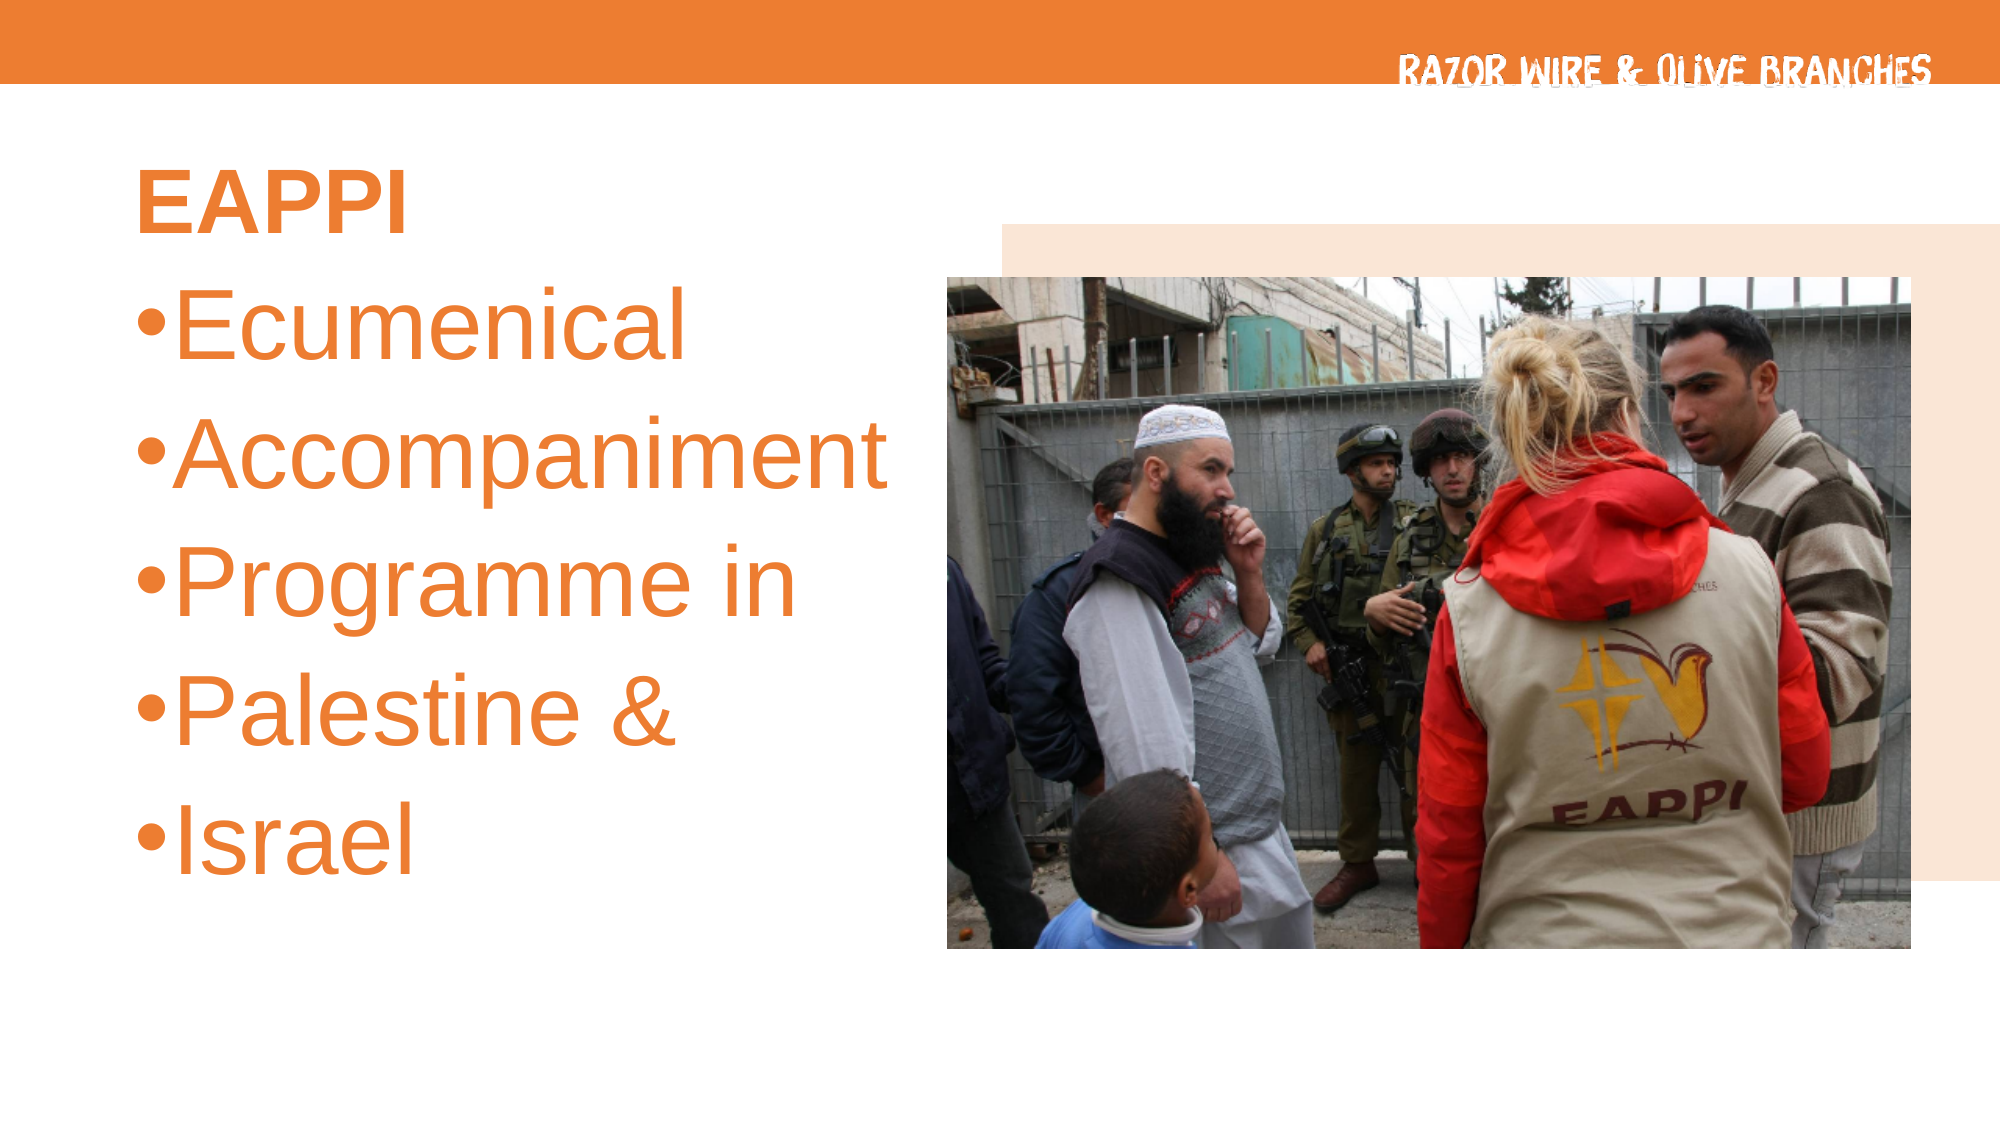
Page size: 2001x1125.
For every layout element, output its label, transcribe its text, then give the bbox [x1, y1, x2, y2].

title EAPPI [119, 95, 1845, 313]
picture [1411, 84, 1935, 89]
list Ecumenical Accompaniment Programme in Palestine & Israel [119, 313, 1845, 980]
picture [947, 224, 2000, 949]
